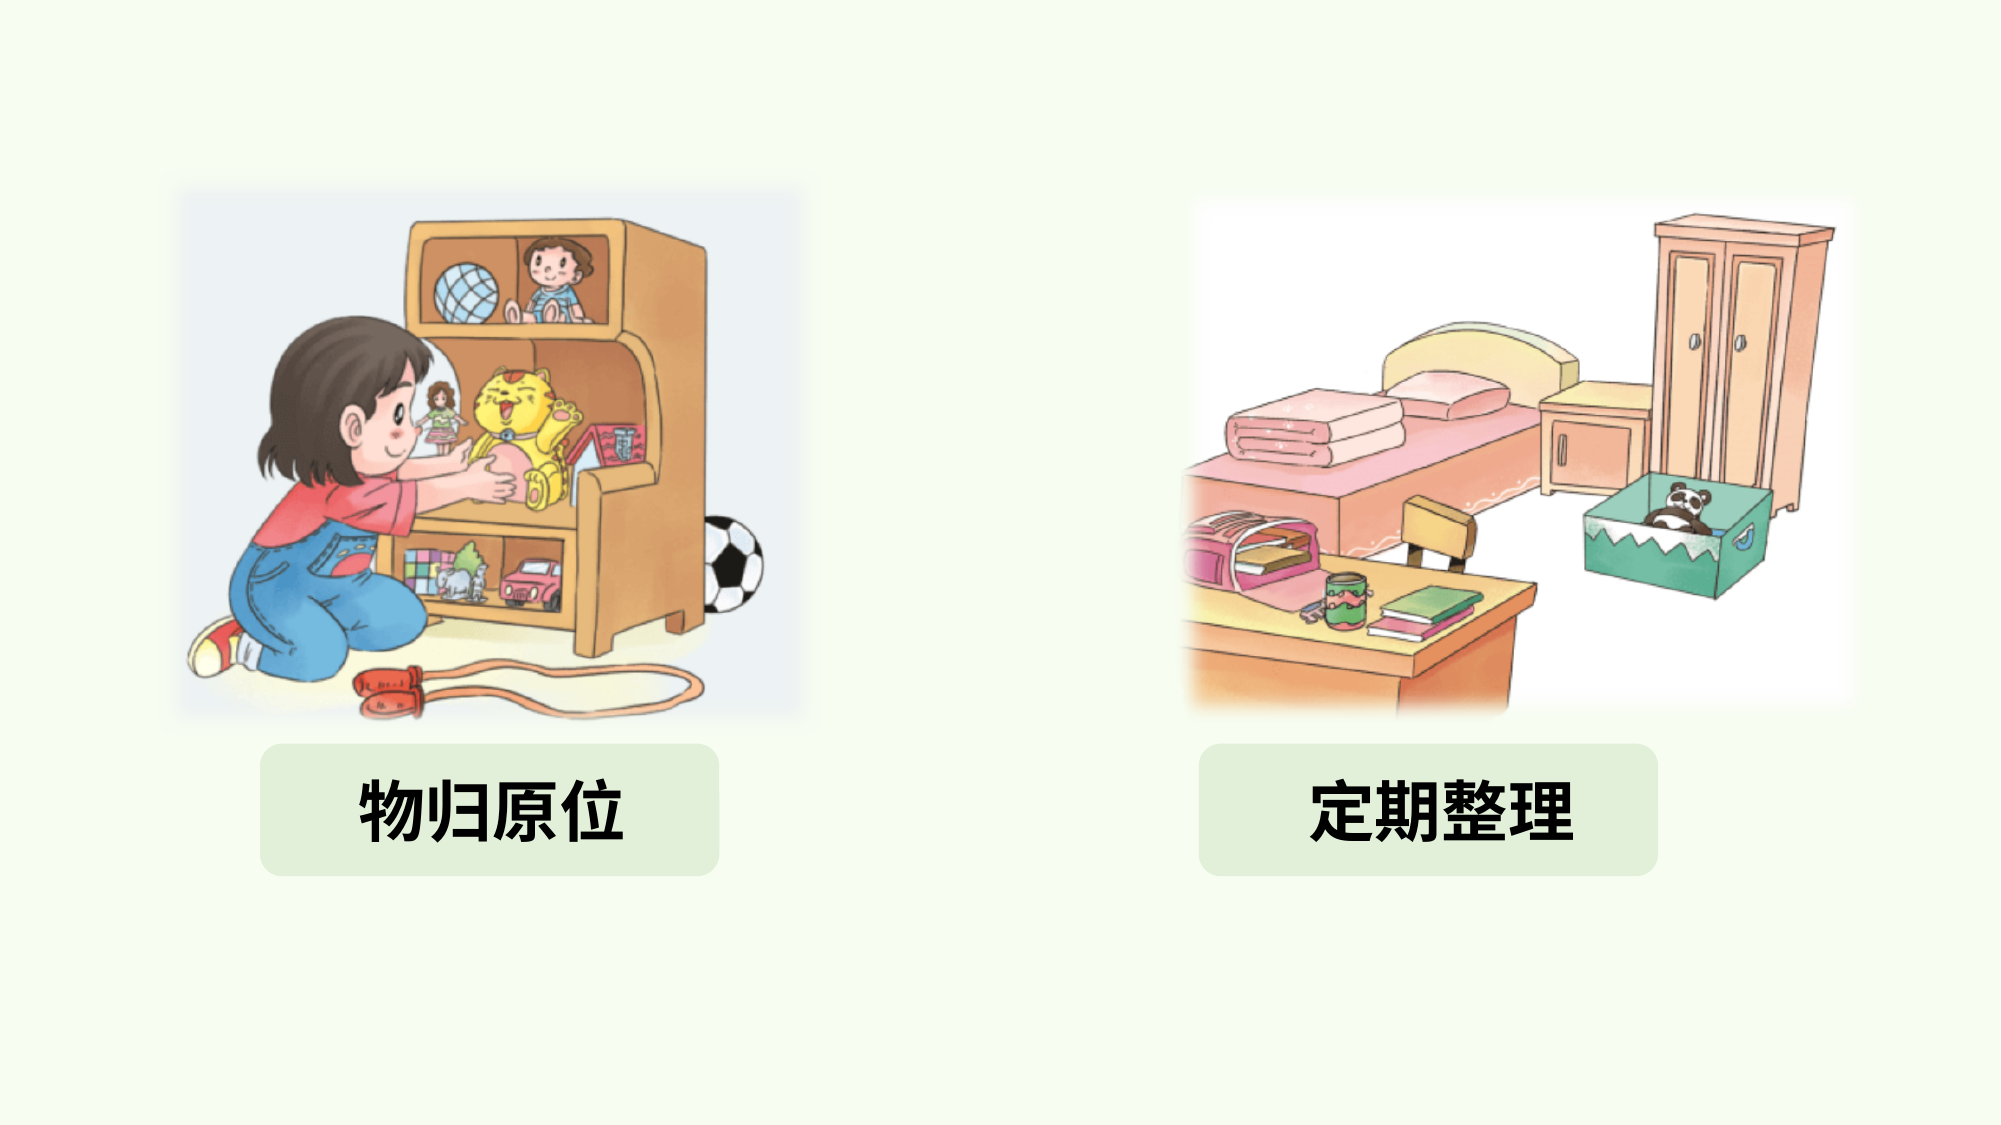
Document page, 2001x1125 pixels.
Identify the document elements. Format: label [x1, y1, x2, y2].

picture [159, 168, 820, 735]
text_box [259, 743, 754, 877]
picture [1174, 181, 1872, 723]
text_box [1198, 743, 1659, 877]
